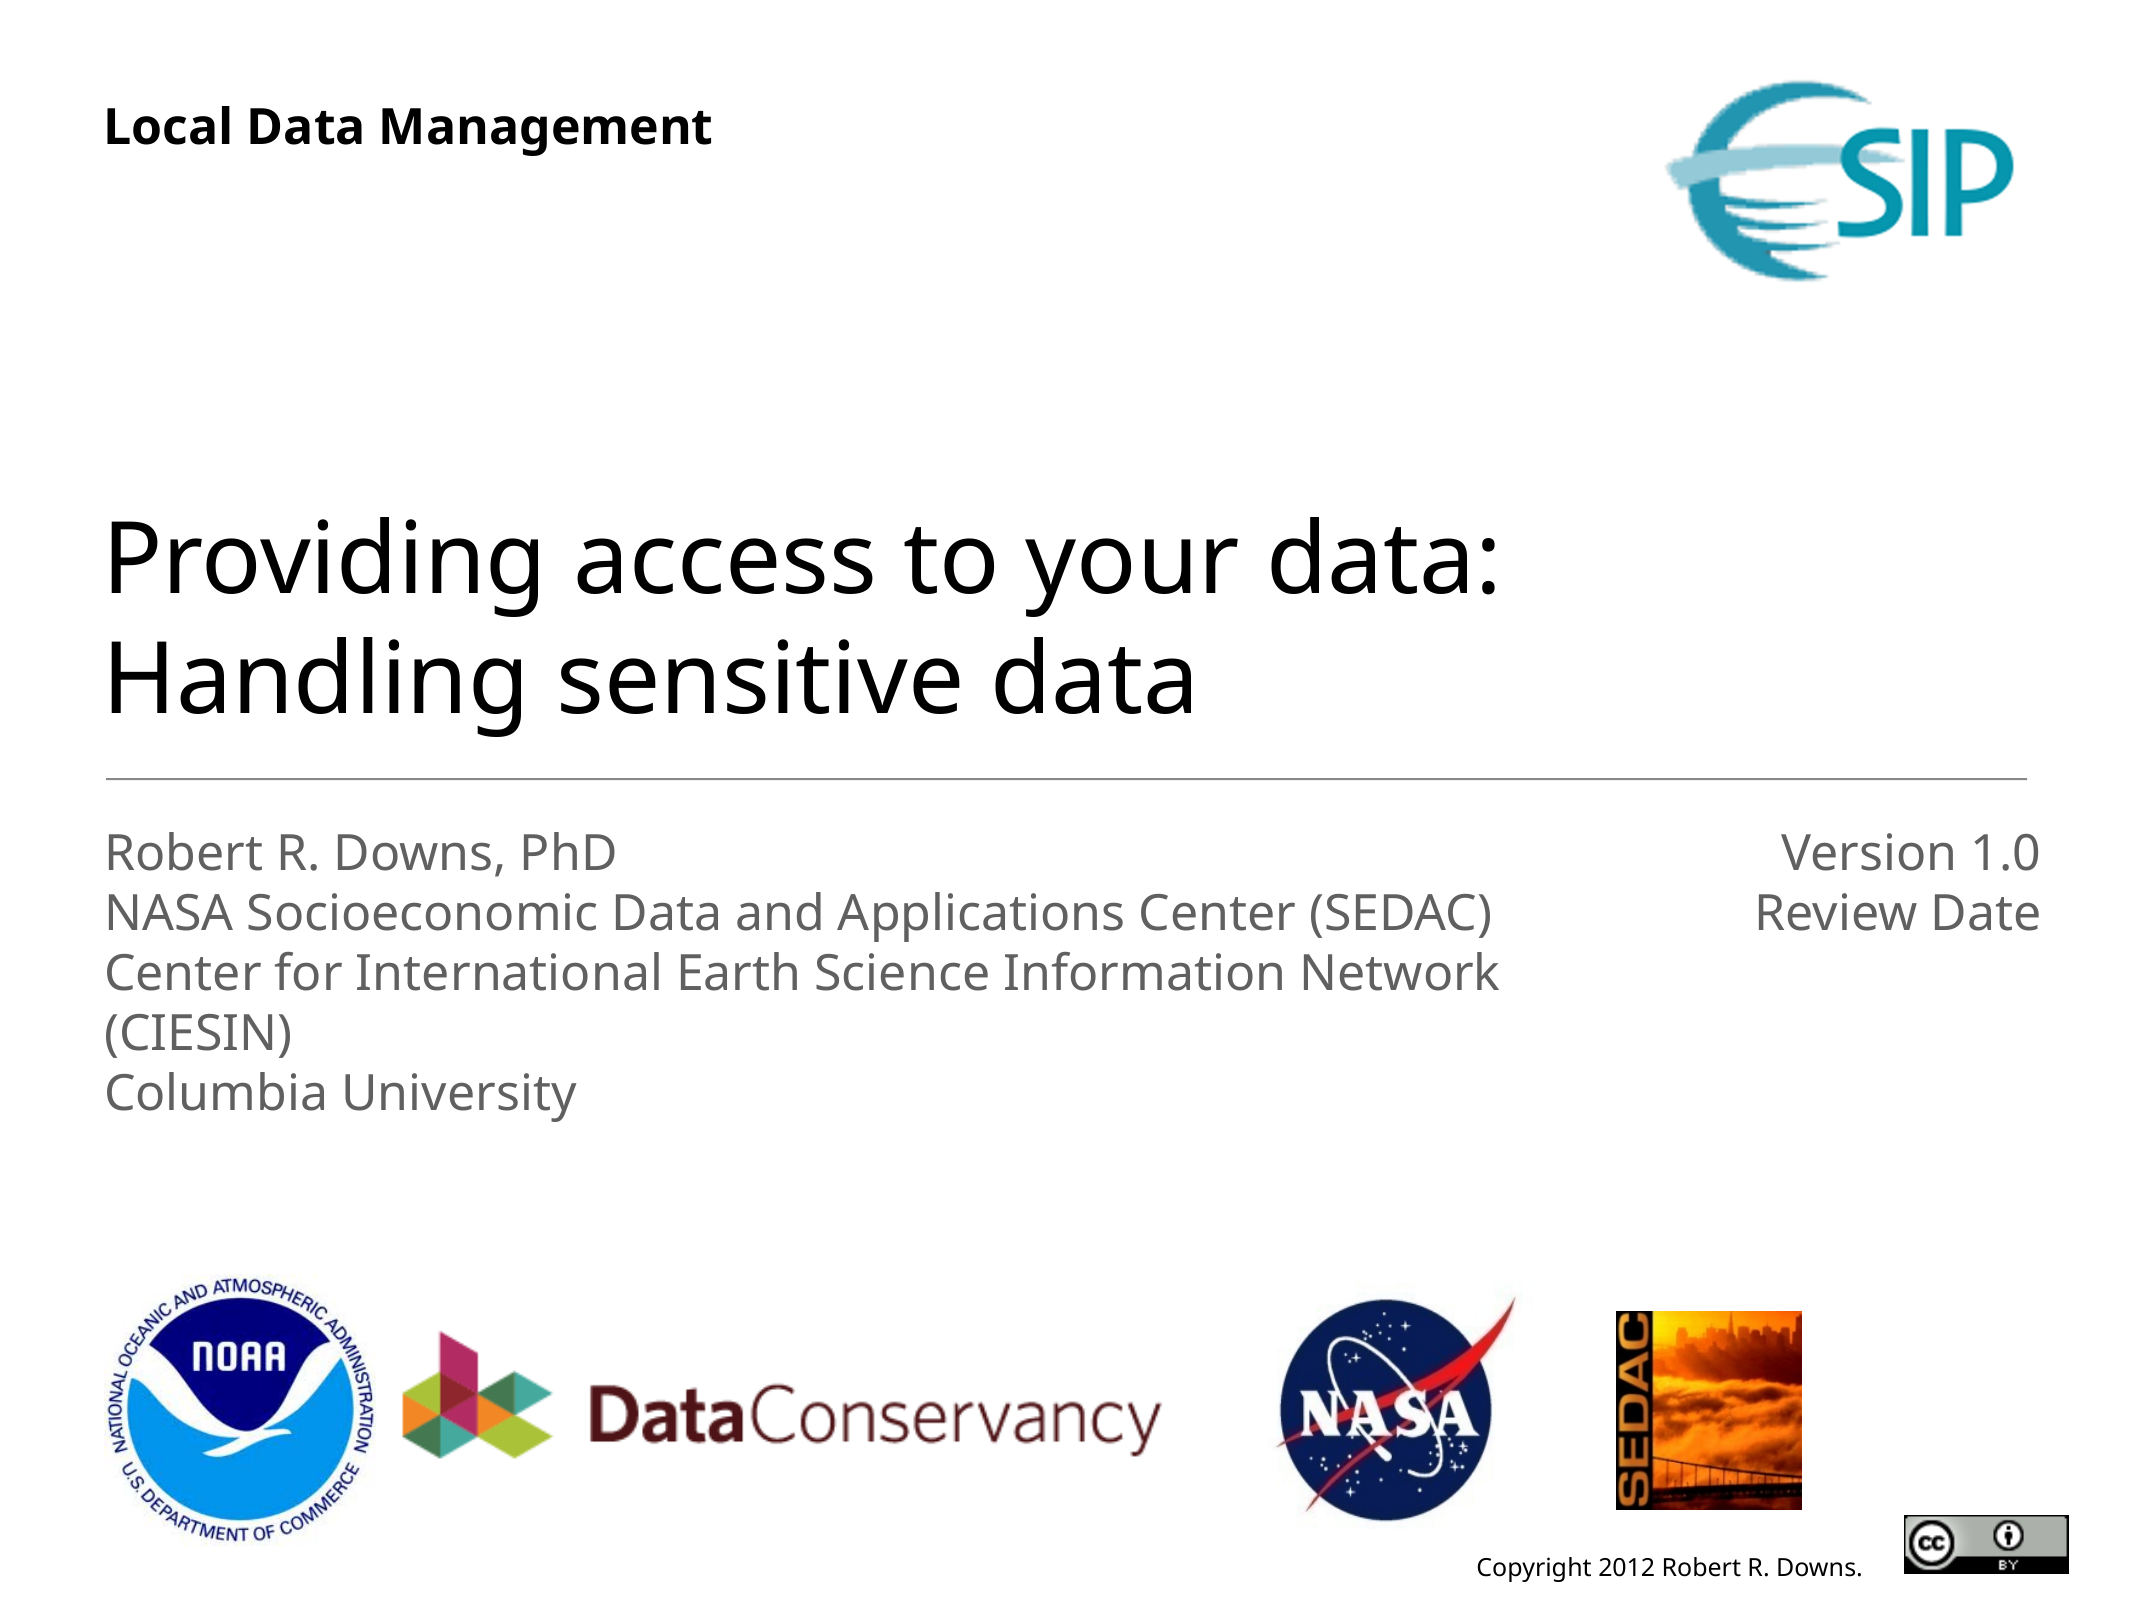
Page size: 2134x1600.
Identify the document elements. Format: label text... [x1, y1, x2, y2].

text_box Version 1.0 Review Date [1079, 812, 2050, 1163]
text_box Local Data Management [88, 87, 742, 163]
list Robert R. Downs, PhD NASA Socioeconomic Data and Applications Center (SEDAC) Center for International Earth Science Information Network (CIESIN) Columbia University [95, 812, 1667, 1334]
picture [103, 1274, 377, 1548]
text_box Copyright 2012 Robert R. Downs. [1461, 1544, 1879, 1590]
picture [1654, 62, 2030, 220]
picture [1903, 1515, 2069, 1574]
picture [399, 1324, 1167, 1461]
picture [1178, 1259, 1590, 1547]
picture [1616, 1311, 1802, 1510]
title Providing access to your data: Handling sensitive data [93, 220, 2040, 742]
